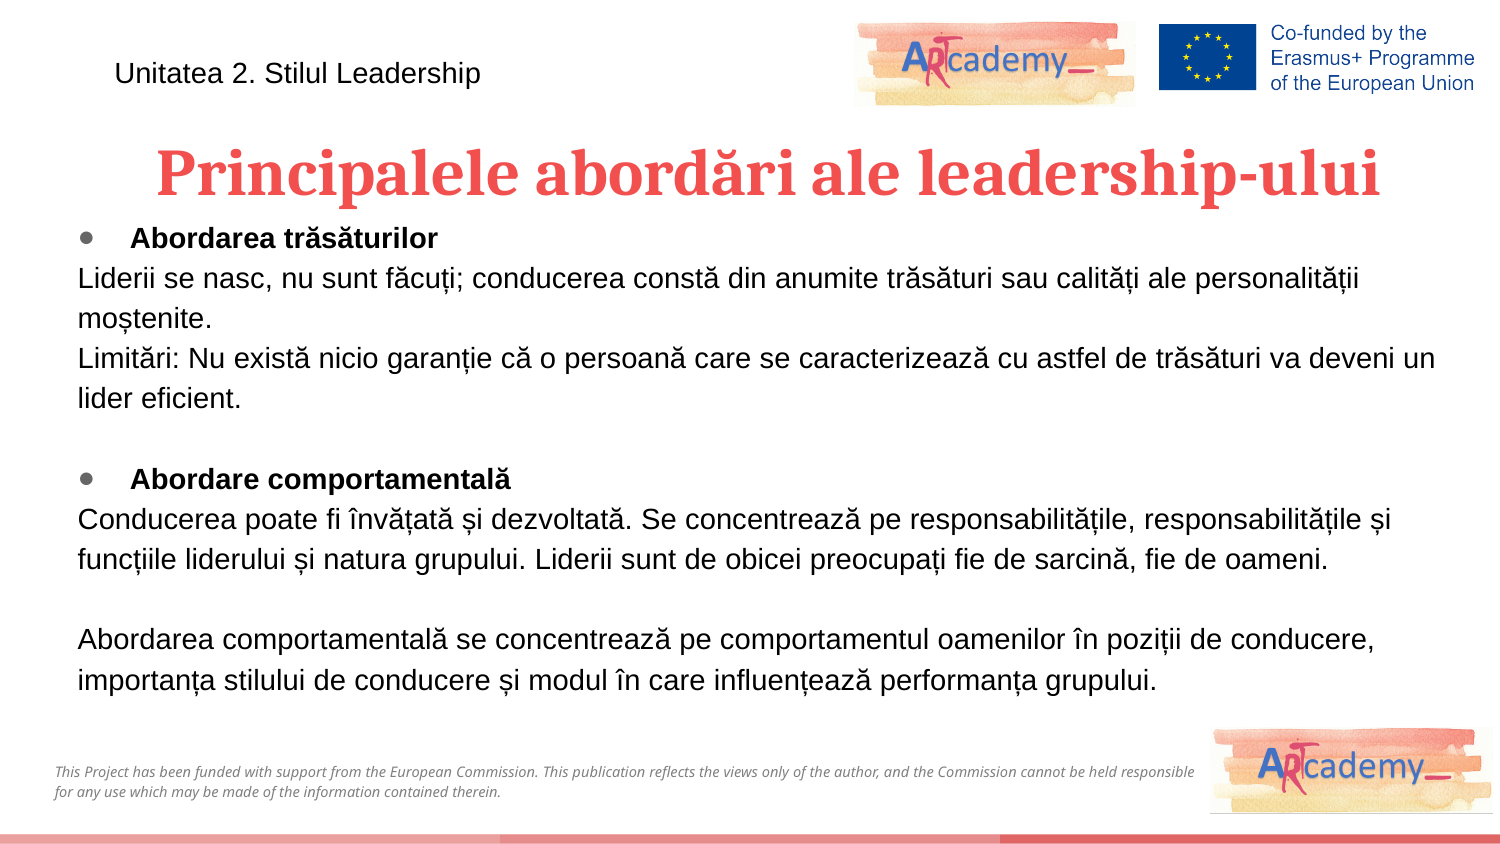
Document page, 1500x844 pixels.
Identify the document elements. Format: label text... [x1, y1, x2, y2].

text_box Unitatea 2. Stilul Leadership [99, 46, 749, 97]
picture [854, 2, 1137, 138]
text_box This Project has been funded with support from the European Commission. This publication reflects the views only of the author, and the Commission cannot be held responsible for any use which may be made of the information contained therein. [39, 754, 1205, 799]
picture [1210, 709, 1493, 844]
title Principalele abordări ale leadership-ului [61, 129, 1477, 224]
list Abordarea trăsăturilor Liderii se nasc, nu sunt făcuți; conducerea constă din anumite trăsături sau calități ale personalității moștenite. Limitări: Nu există nicio garanție că o persoană care se caracterizează cu astfel de trăsături va deveni un lider eficient. Abordare comportamentală Conducerea poate fi învățată și dezvoltată. Se concentrează pe responsabilitățile, responsabilitățile și funcțiile liderului și natura grupului. Liderii sunt de obicei preocupați fie de sarcină, fie de oameni. Abordarea comportamentală se concentrează pe comportamentul oamenilor în poziții de conducere, importanța stilului de conducere și modul în care influențează performanța grupului. [39, 198, 1462, 732]
picture [1158, 24, 1474, 94]
